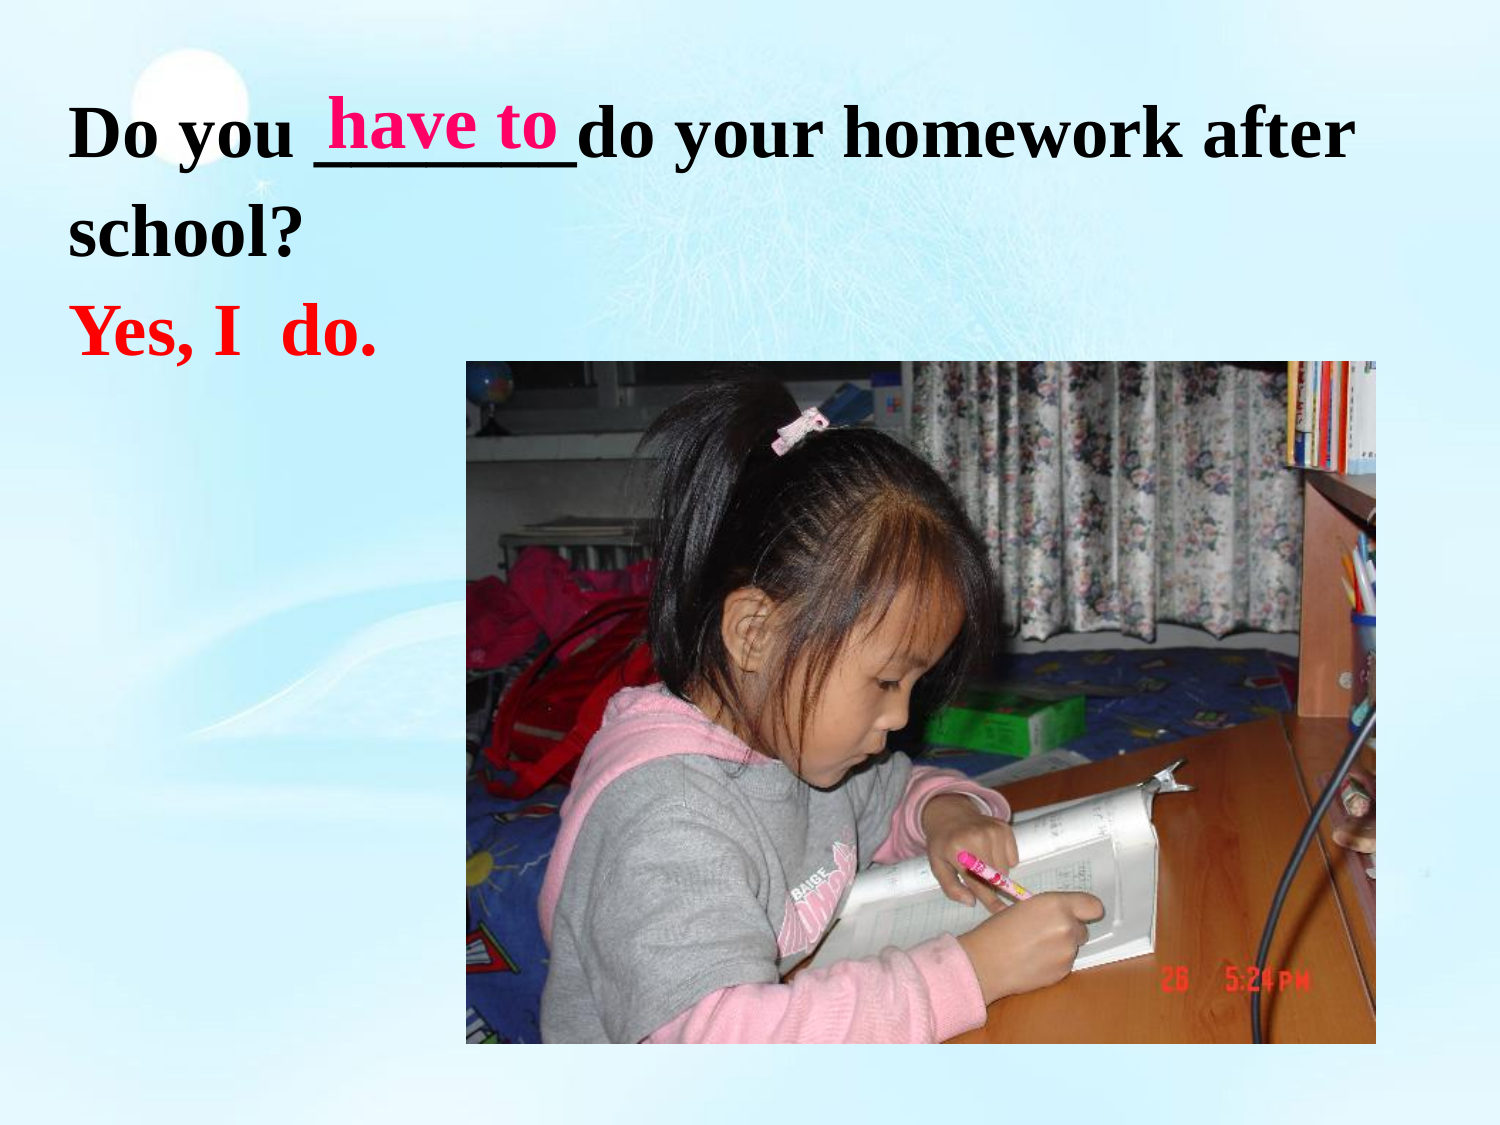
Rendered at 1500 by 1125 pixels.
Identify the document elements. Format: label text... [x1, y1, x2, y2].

picture [0, 0, 1500, 1125]
list Do you _______do your homework after school? Yes, I do. [53, 66, 1376, 374]
text_box have to [313, 66, 575, 172]
